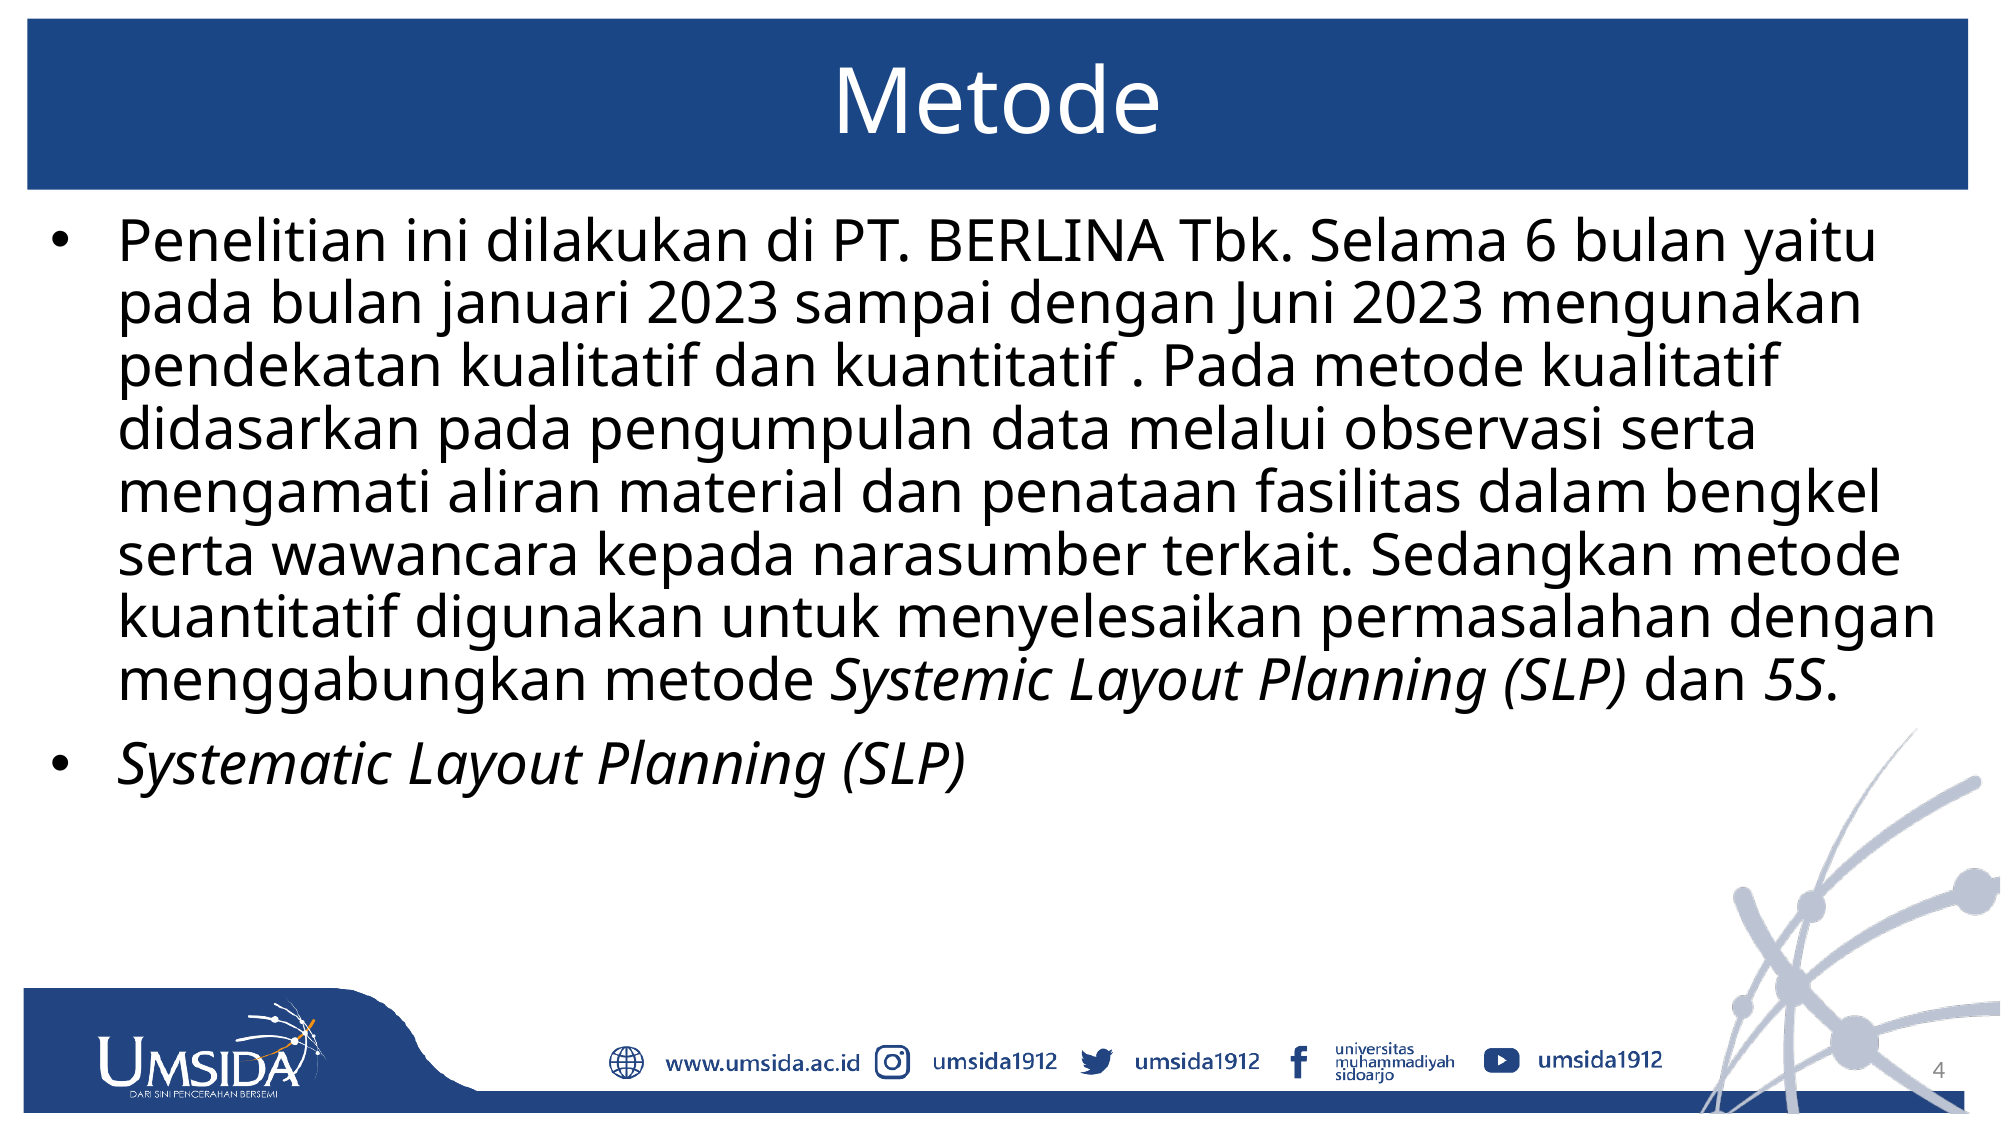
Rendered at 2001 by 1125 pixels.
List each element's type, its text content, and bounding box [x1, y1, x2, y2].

title Metode [27, 18, 1969, 190]
list Penelitian ini dilakukan di PT. BERLINA Tbk. Selama 6 bulan yaitu pada bulan januari 2023 sampai dengan Juni 2023 mengunakan pendekatan kualitatif dan kuantitatif . Pada metode kualitatif didasarkan pada pengumpulan data melalui observasi serta mengamati aliran material dan penataan fasilitas dalam bengkel serta wawancara kepada narasumber terkait. Sedangkan metode kuantitatif digunakan untuk menyelesaikan permasalahan dengan menggabungkan metode Systemic Layout Planning (SLP) dan 5S. Systematic Layout Planning (SLP) [27, 203, 1969, 1039]
picture [23, 51, 2001, 1114]
